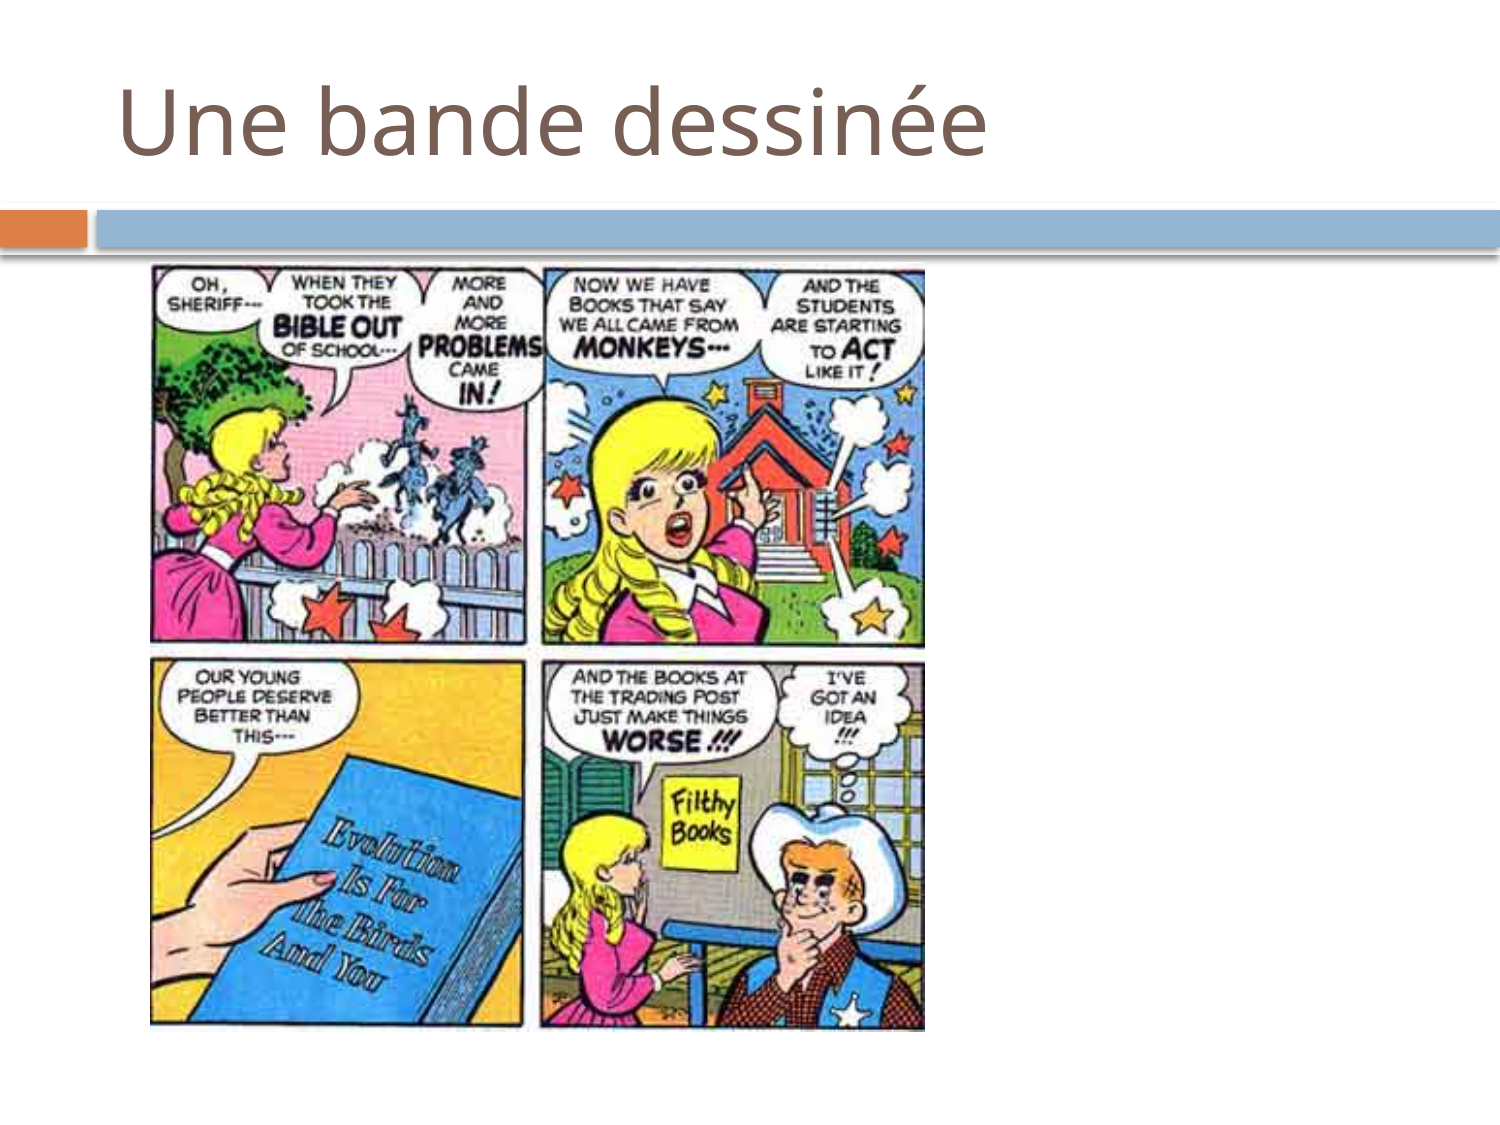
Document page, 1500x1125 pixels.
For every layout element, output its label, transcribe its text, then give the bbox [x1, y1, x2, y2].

picture [149, 262, 926, 1032]
title Une bande dessinée [100, 37, 1438, 200]
